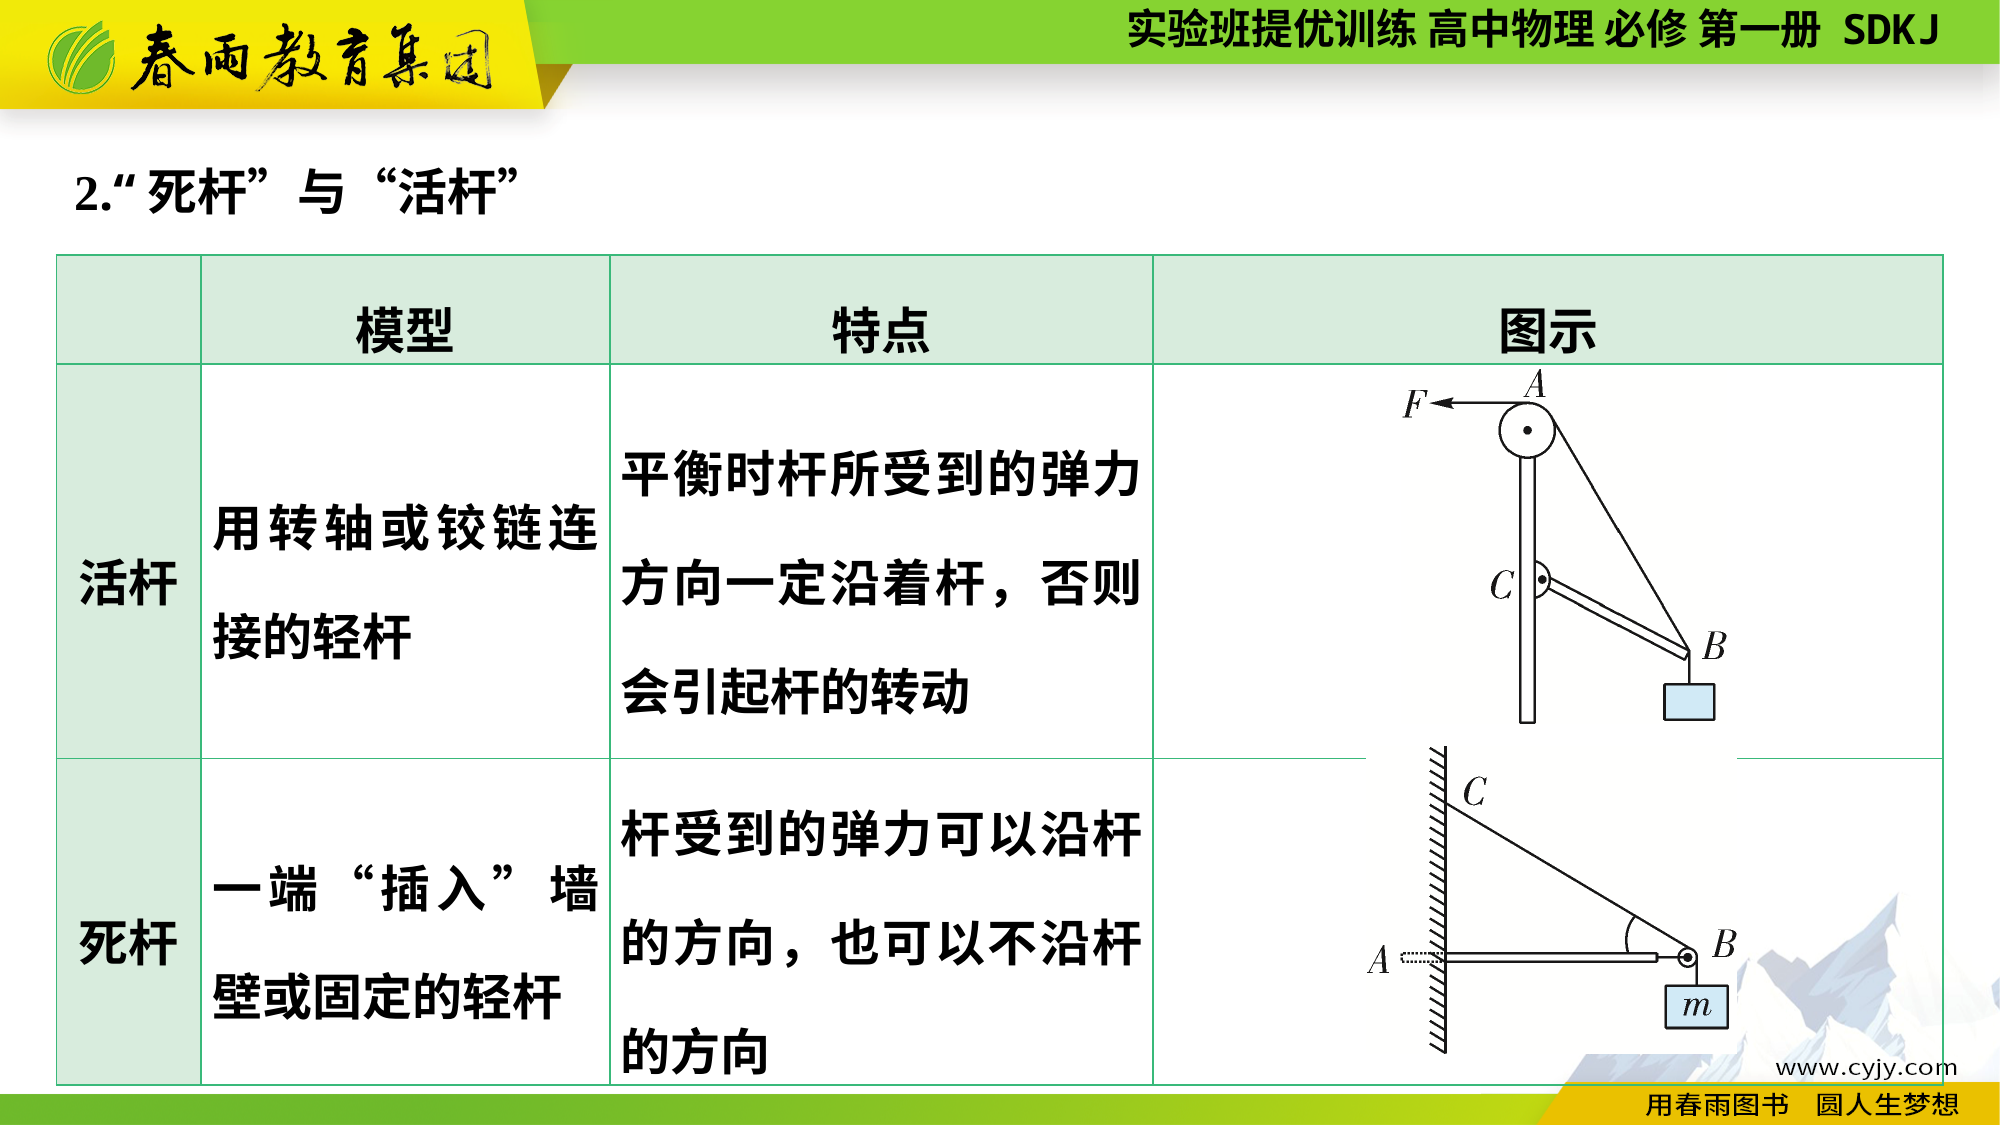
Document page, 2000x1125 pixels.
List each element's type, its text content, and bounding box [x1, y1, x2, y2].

table_cell 活杆 [57, 365, 200, 758]
table_header 模型 [202, 256, 609, 363]
table_cell [1154, 365, 1942, 758]
table_cell 一端“插入”墙壁或固定的轻杆 [202, 759, 609, 1084]
list 2.“死杆”与“活杆” [59, 122, 1944, 217]
table_cell 死杆 [57, 759, 200, 1084]
table_header 图示 [1154, 256, 1942, 363]
table_cell 平衡时杆所受到的弹力方向一定沿着杆，否则会引起杆的转动 [611, 365, 1152, 758]
table_header 特点 [611, 256, 1152, 363]
table_cell 杆受到的弹力可以沿杆的方向，也可以不沿杆的方向 [611, 759, 1152, 1084]
table_cell 用转轴或铰链连接的轻杆 [202, 365, 609, 758]
table_header [57, 256, 200, 363]
table_cell [1154, 759, 1942, 1084]
picture [0, 0, 2000, 1125]
